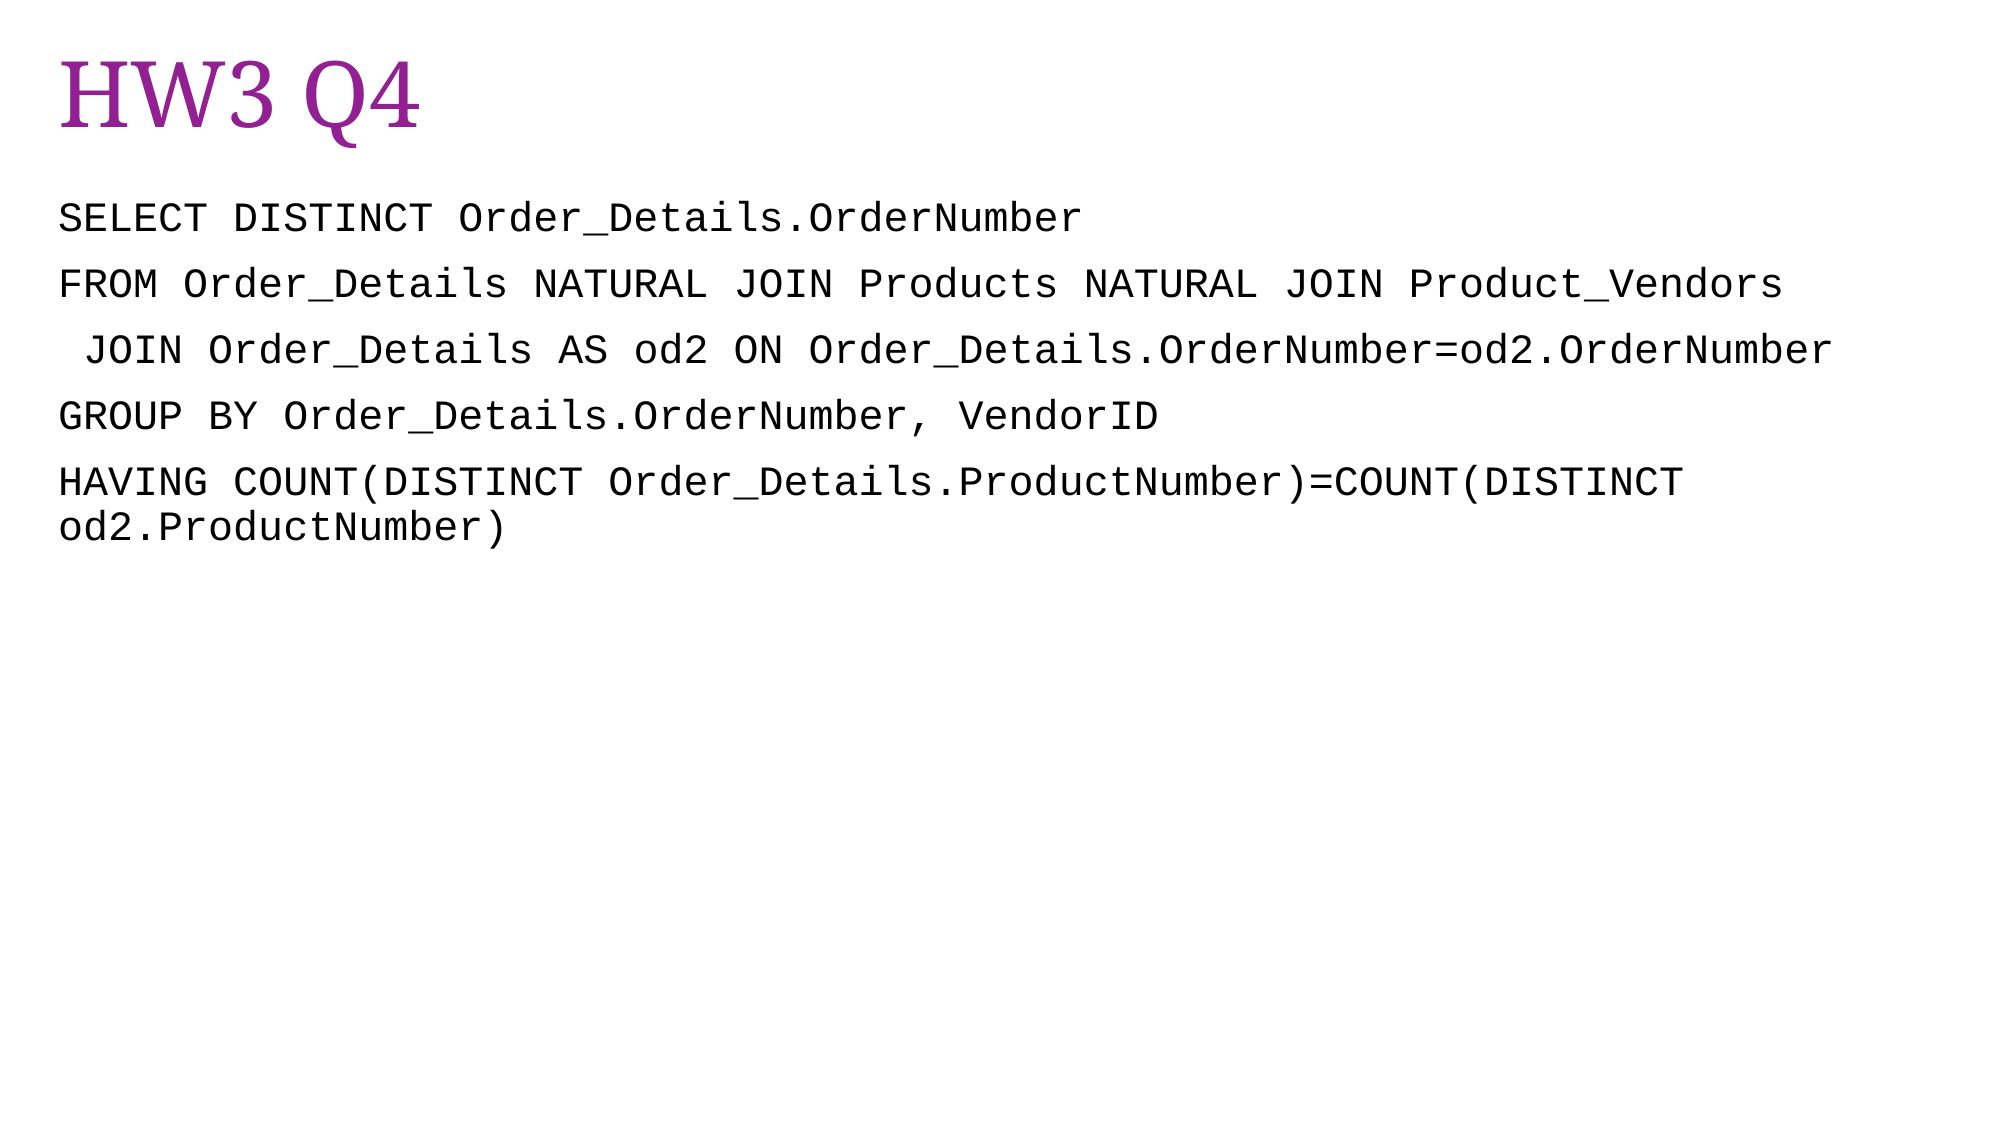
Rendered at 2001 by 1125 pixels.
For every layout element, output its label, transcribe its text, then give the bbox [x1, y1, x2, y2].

list ﻿SELECT DISTINCT Order_Details.OrderNumber FROM Order_Details NATURAL JOIN Products NATURAL JOIN Product_Vendors JOIN Order_Details AS od2 ON Order_Details.OrderNumber=od2.OrderNumber GROUP BY Order_Details.OrderNumber, VendorID HAVING COUNT(DISTINCT Order_Details.ProductNumber)=COUNT(DISTINCT od2.ProductNumber) [43, 188, 1953, 1106]
title HW3 Q4 [43, 25, 1953, 171]
